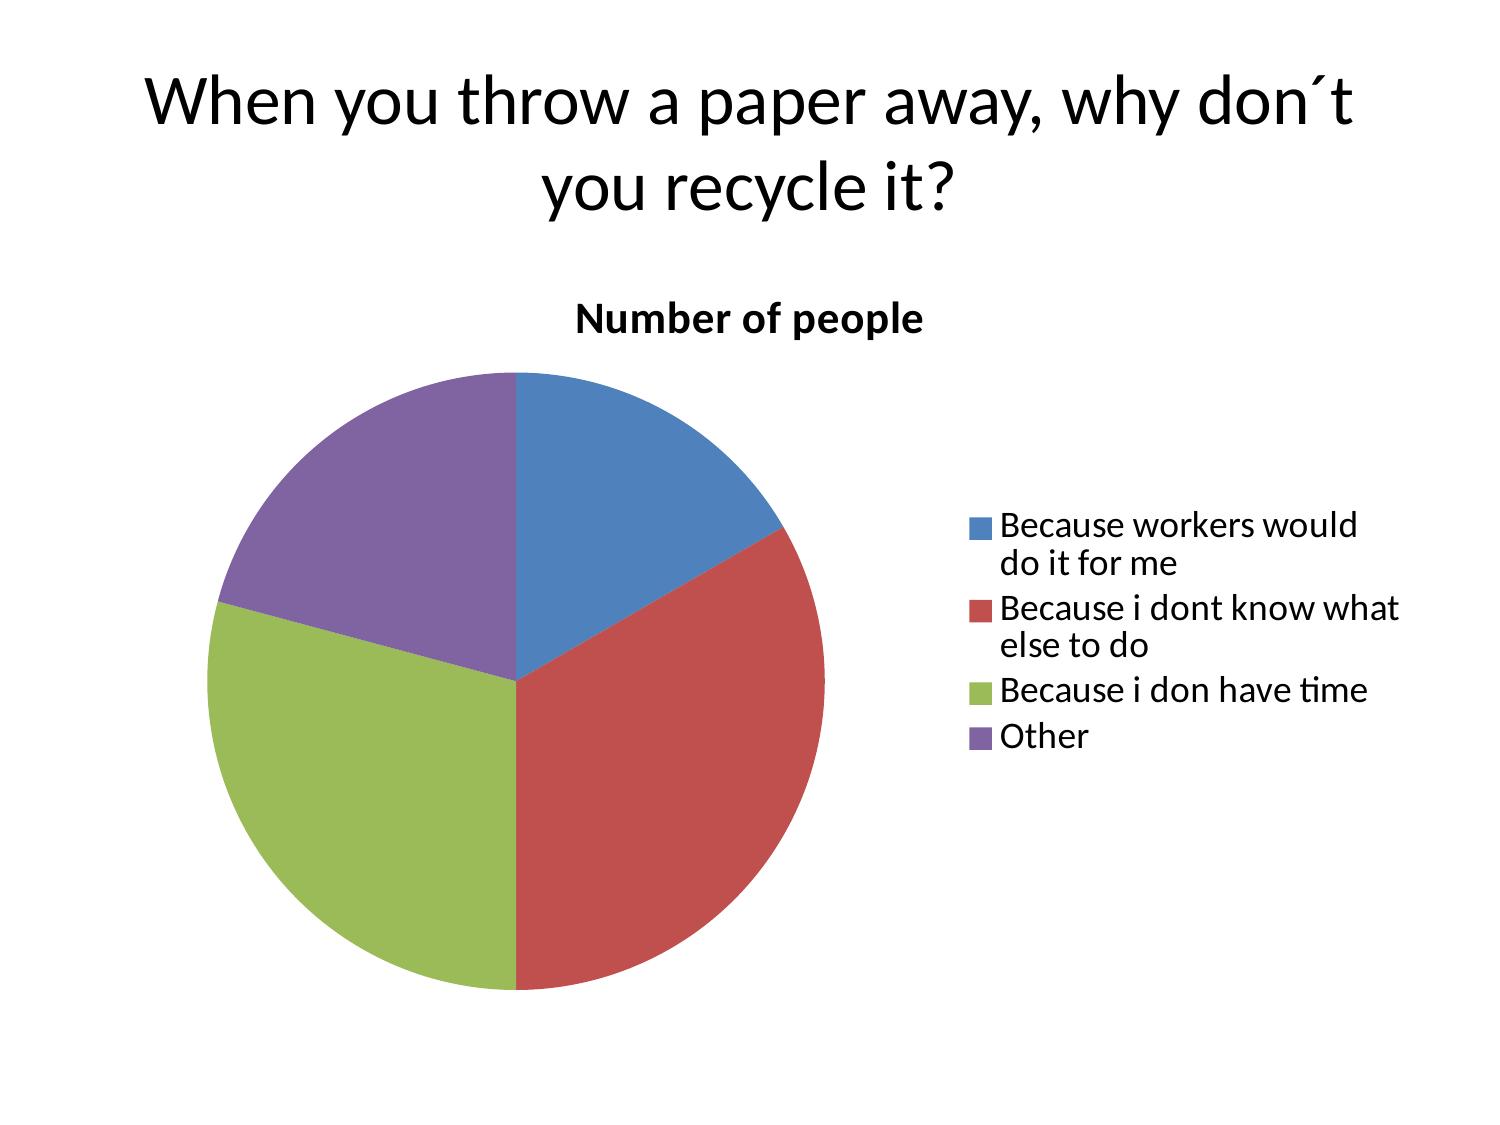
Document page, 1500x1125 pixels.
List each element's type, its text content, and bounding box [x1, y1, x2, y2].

chart [74, 262, 1426, 1006]
title When you throw a paper away, why don´t you recycle it? [75, 45, 1425, 233]
